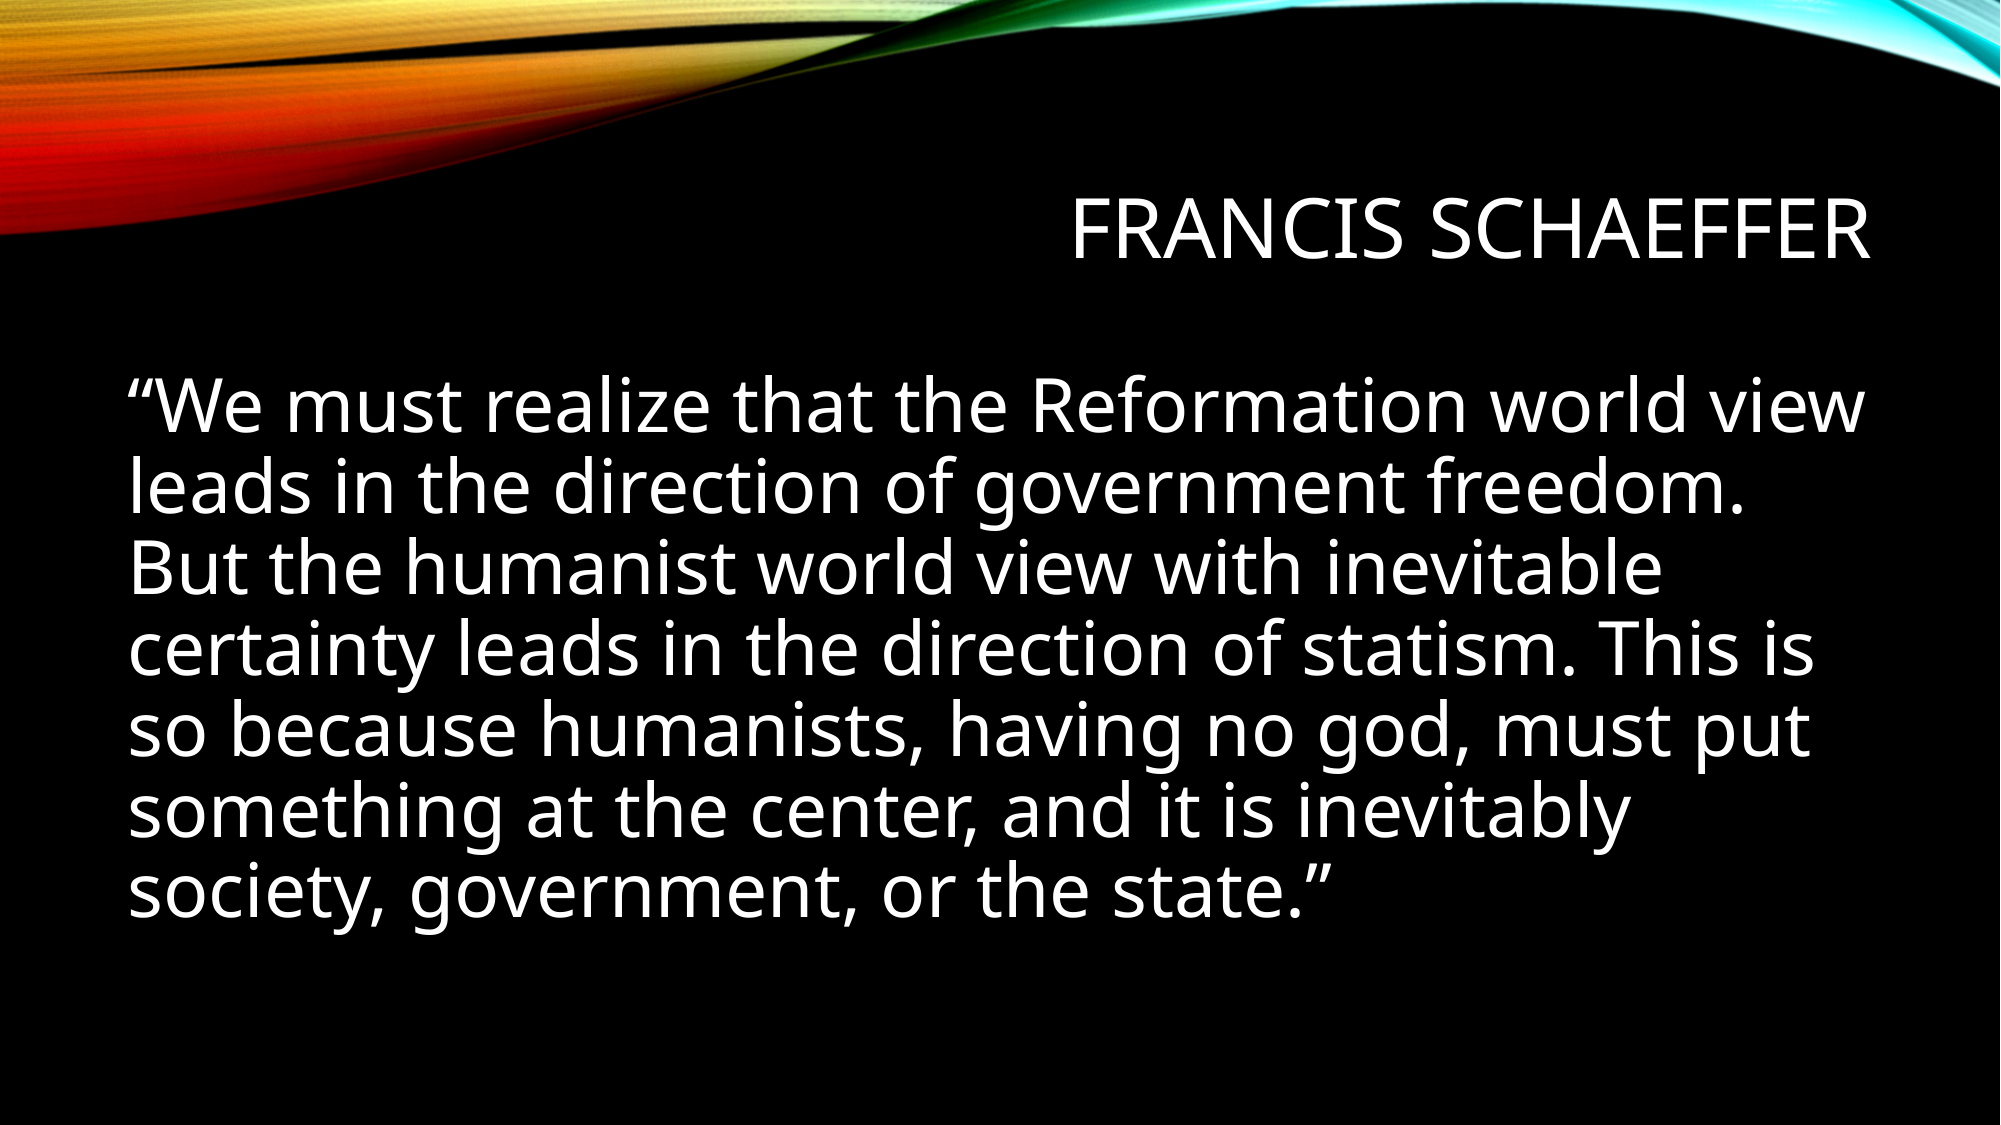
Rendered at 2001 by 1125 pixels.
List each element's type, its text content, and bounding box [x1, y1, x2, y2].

title FRANCIS SCHAEFFER [474, 125, 1888, 338]
list “We must realize that the Reformation world view leads in the direction of government freedom. But the humanist world view with inevitable certainty leads in the direction of statism. This is so because humanists, having no god, must put something at the center, and it is inevitably society, government, or the state.” [112, 360, 1888, 1021]
picture [0, 0, 2000, 237]
